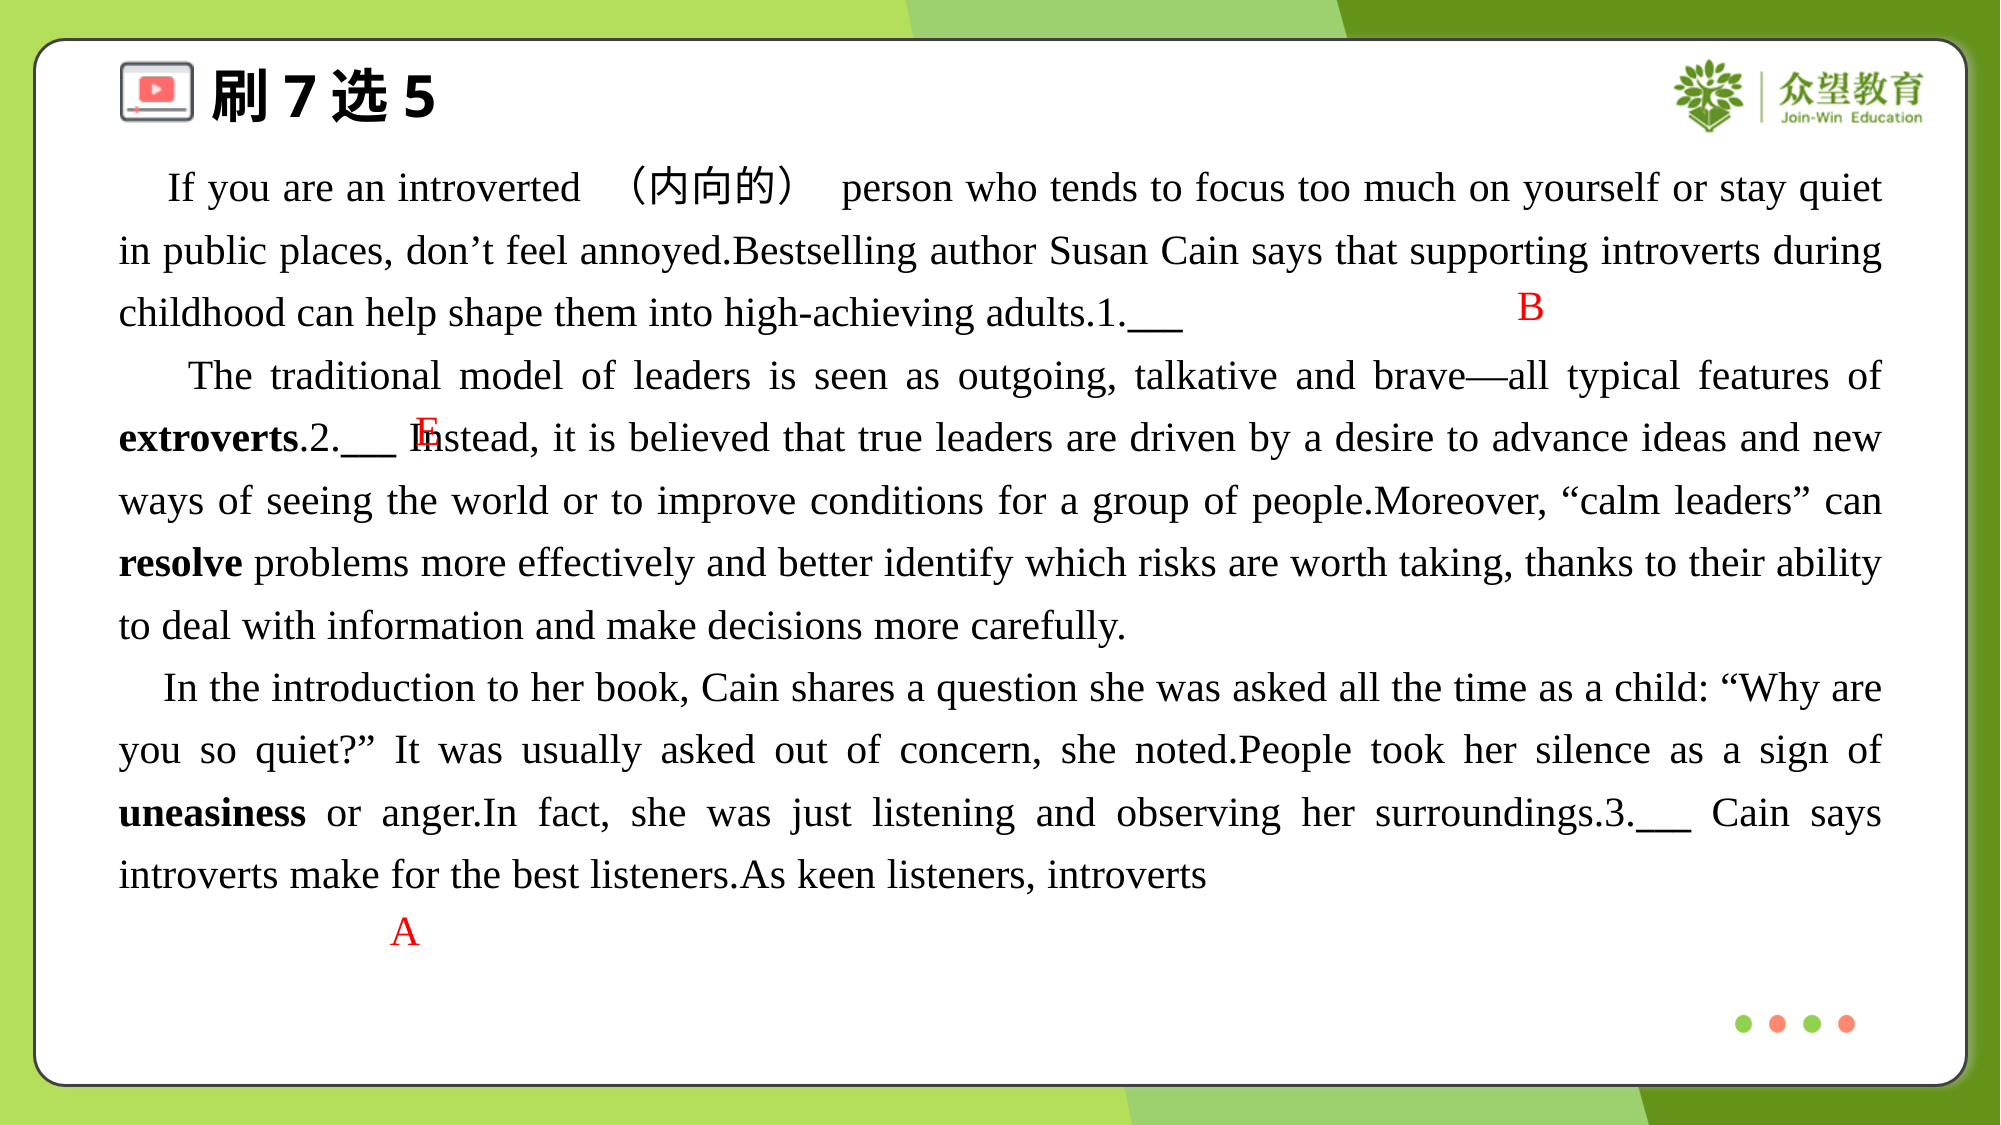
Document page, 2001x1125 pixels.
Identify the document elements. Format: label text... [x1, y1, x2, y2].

text_box B [1512, 266, 1550, 324]
text_box E [410, 391, 446, 449]
text_box If you are an introverted （内向的） person who tends to focus too much on yourself or stay quiet in public places, don’t feel annoyed.Bestselling author Susan Cain says that supporting introverts during childhood can help shape them into high-achieving adults.1.___ The traditional model of leaders is seen as outgoing, talkative and brave—all typical features of extroverts.2.___ Instead, it is believed that true leaders are driven by a desire to advance ideas and new ways of seeing the world or to improve conditions for a group of people.Moreover, “calm leaders” can resolve problems more effectively and better identify which risks are worth taking, thanks to their ability to deal with information and make decisions more carefully. In the introduction to her book, Cain shares a question she was asked all the time as a child: “Why are you so quiet?” It was usually asked out of concern, she noted.People took her silence as a sign of uneasiness or anger.In fact, she was just listening and observing her surroundings.3.___ Cain says introverts make for the best listeners.As keen listeners, introverts [118, 147, 1883, 955]
text_box A [385, 891, 425, 949]
picture [0, 0, 2000, 1125]
